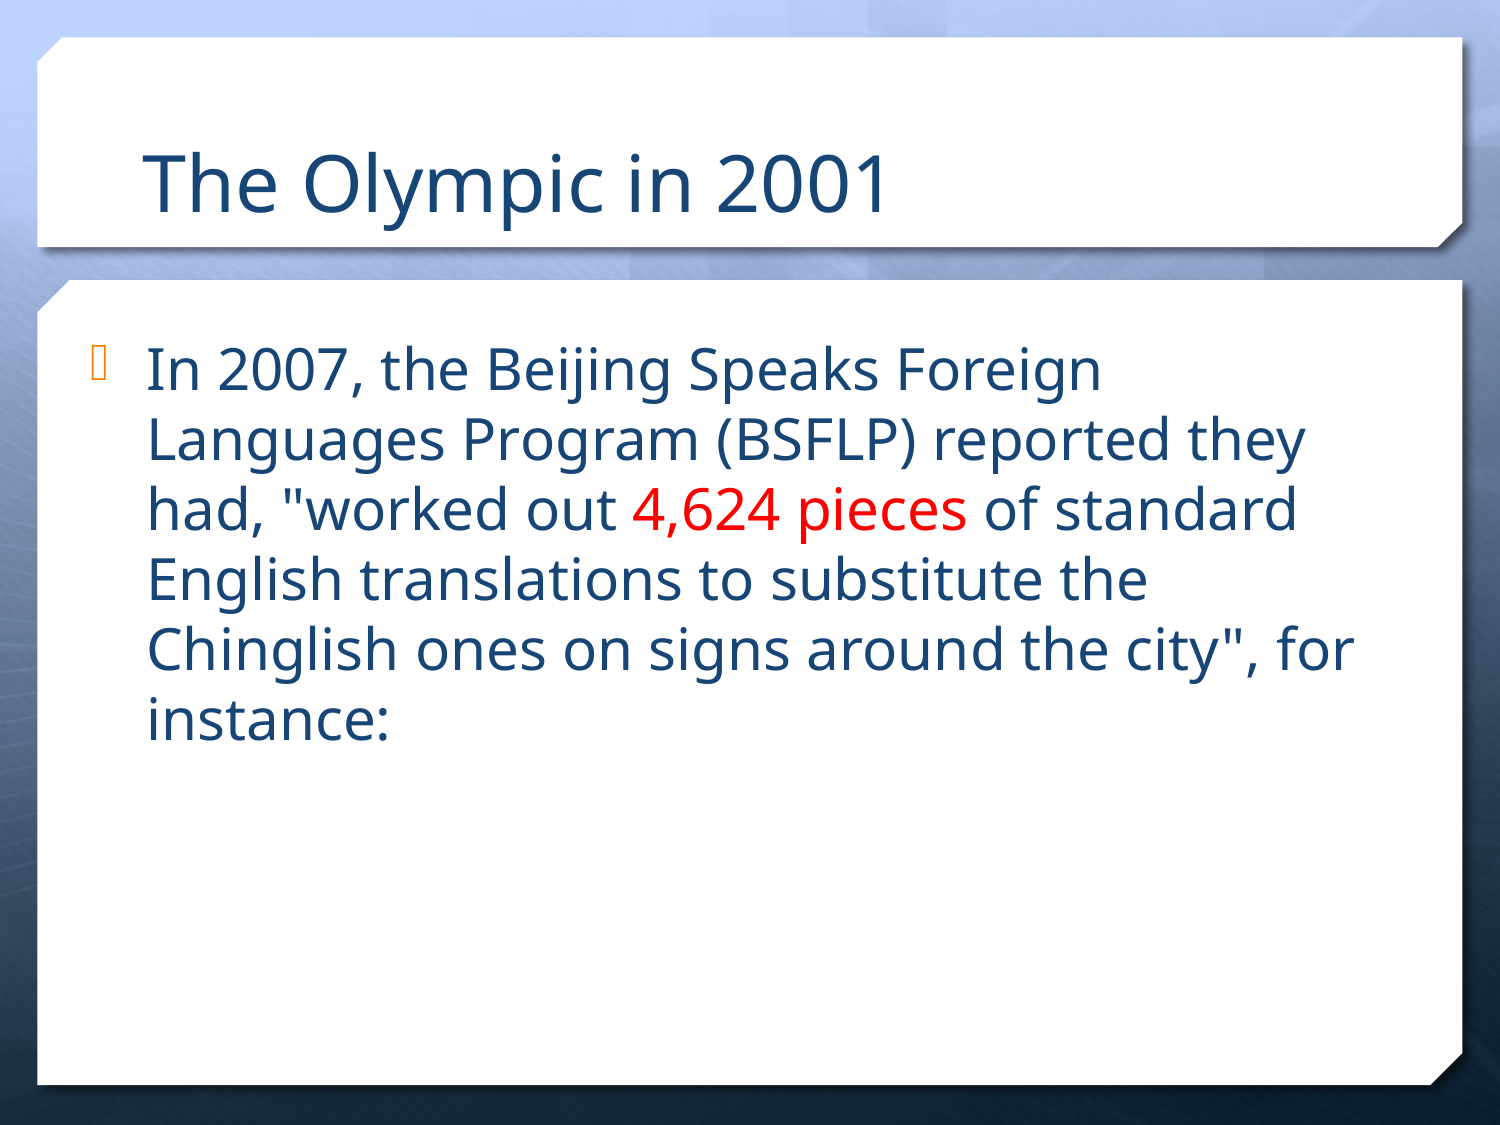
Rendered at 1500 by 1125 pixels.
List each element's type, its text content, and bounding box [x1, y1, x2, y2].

list In 2007, the Beijing Speaks Foreign Languages Program (BSFLP) reported they had, "worked out 4,624 pieces of standard English translations to substitute the Chinglish ones on signs around the city", for instance: [75, 324, 1425, 888]
title The Olympic in 2001 [127, 48, 1372, 236]
